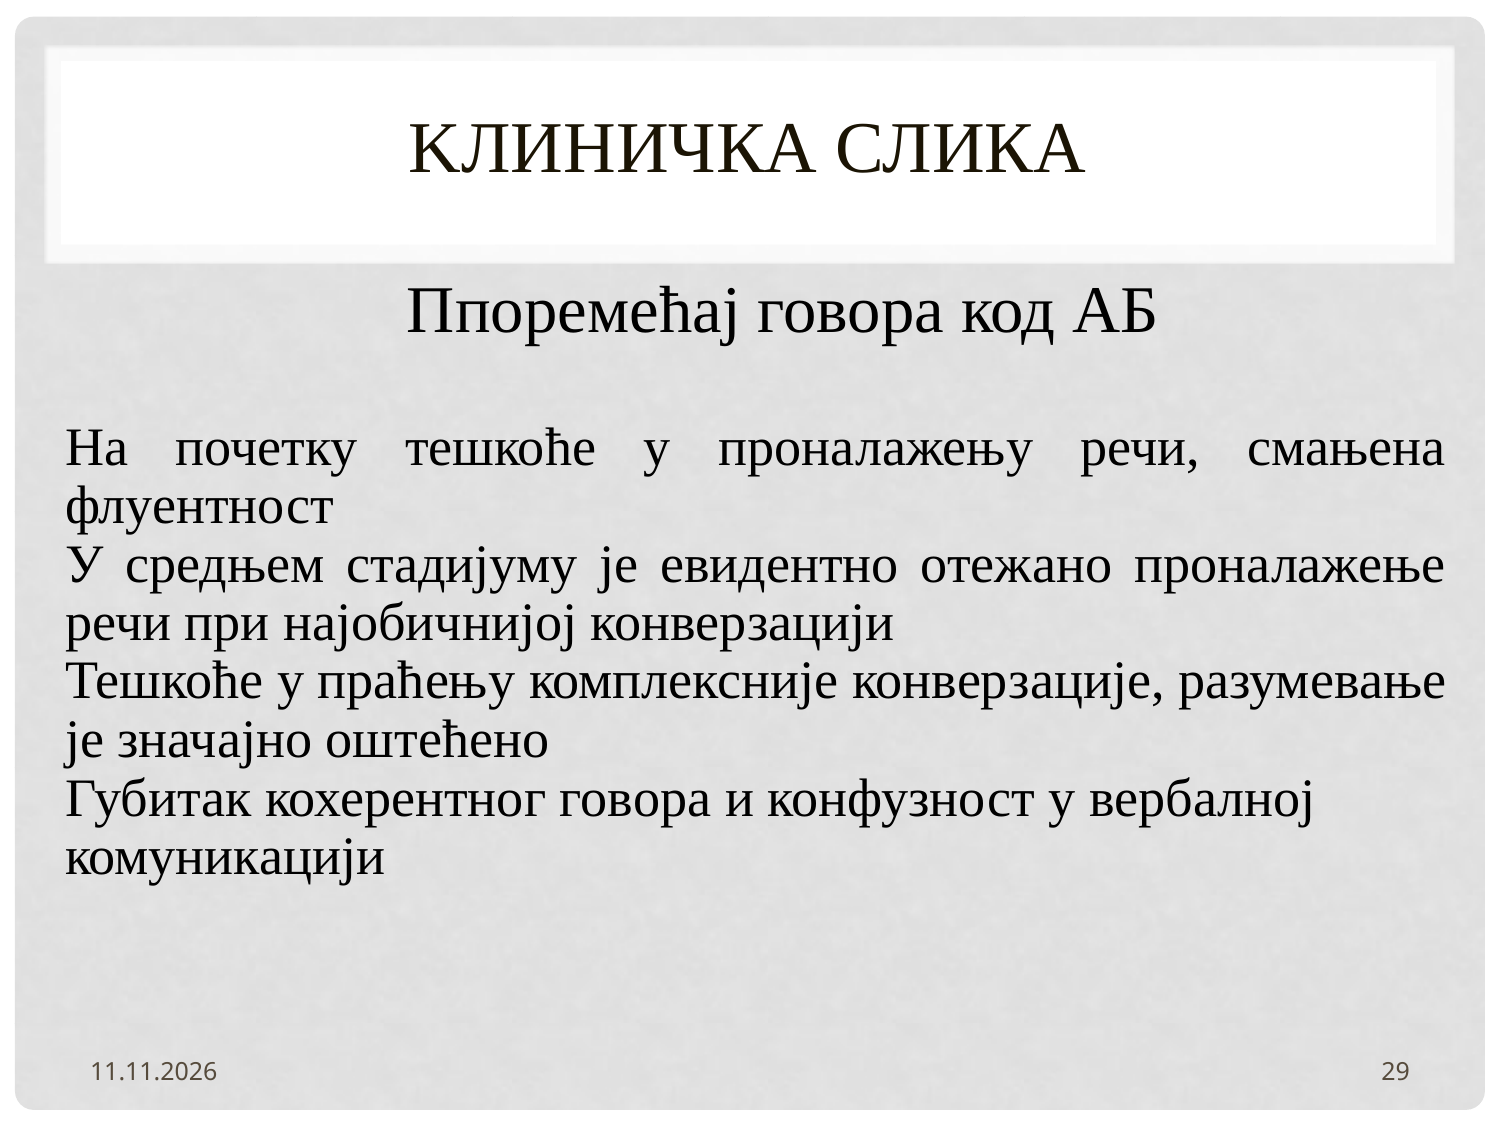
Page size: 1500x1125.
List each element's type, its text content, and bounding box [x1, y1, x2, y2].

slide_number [75, 1042, 425, 1103]
text_box Ппоремећај говора код АБ На почетку тешкоће у проналажењу речи, смањена флуентност У средњем стадијуму је евидентно отежано проналажење речи при најобичнијој конверзацији Тешкоће у праћењу комплексније конверзације, разумевање је значајно оштећено Губитак кохерентног говора и конфузност у вербалној комуникацији [49, 267, 1463, 1088]
title Kлиничка слика [120, 50, 1375, 238]
slide_number 29 [1074, 1042, 1425, 1103]
